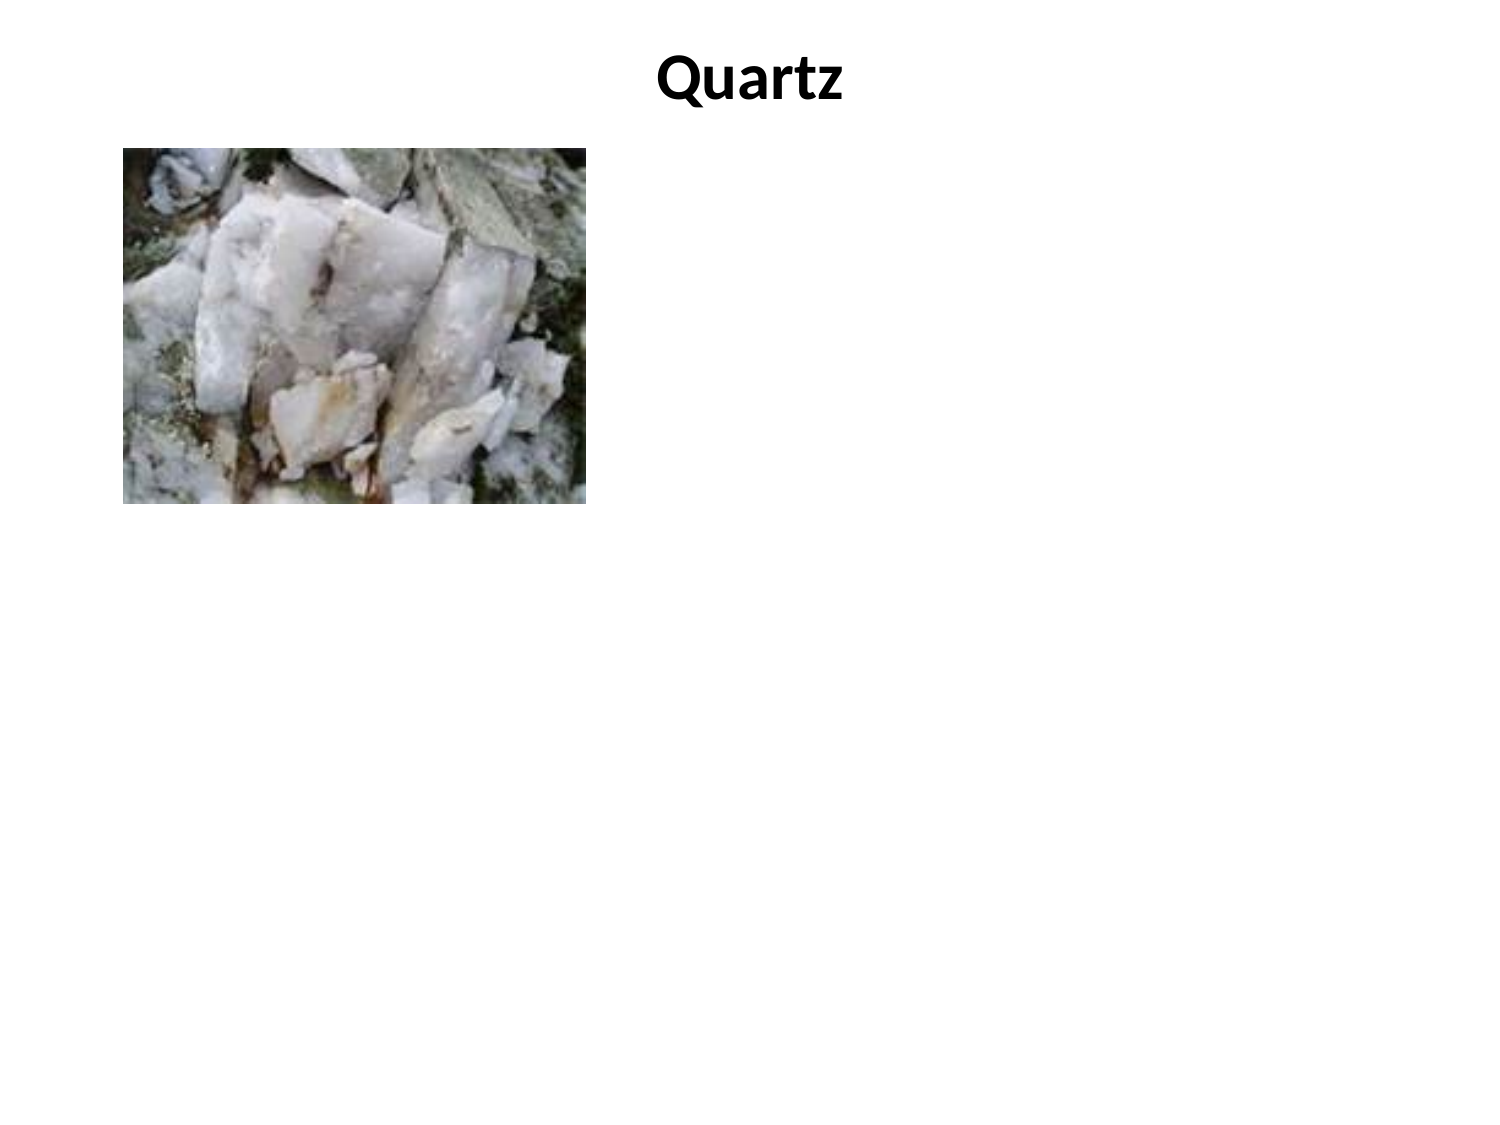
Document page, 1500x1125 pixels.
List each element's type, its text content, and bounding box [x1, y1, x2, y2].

picture [123, 148, 587, 504]
title Quartz [74, 44, 1426, 103]
